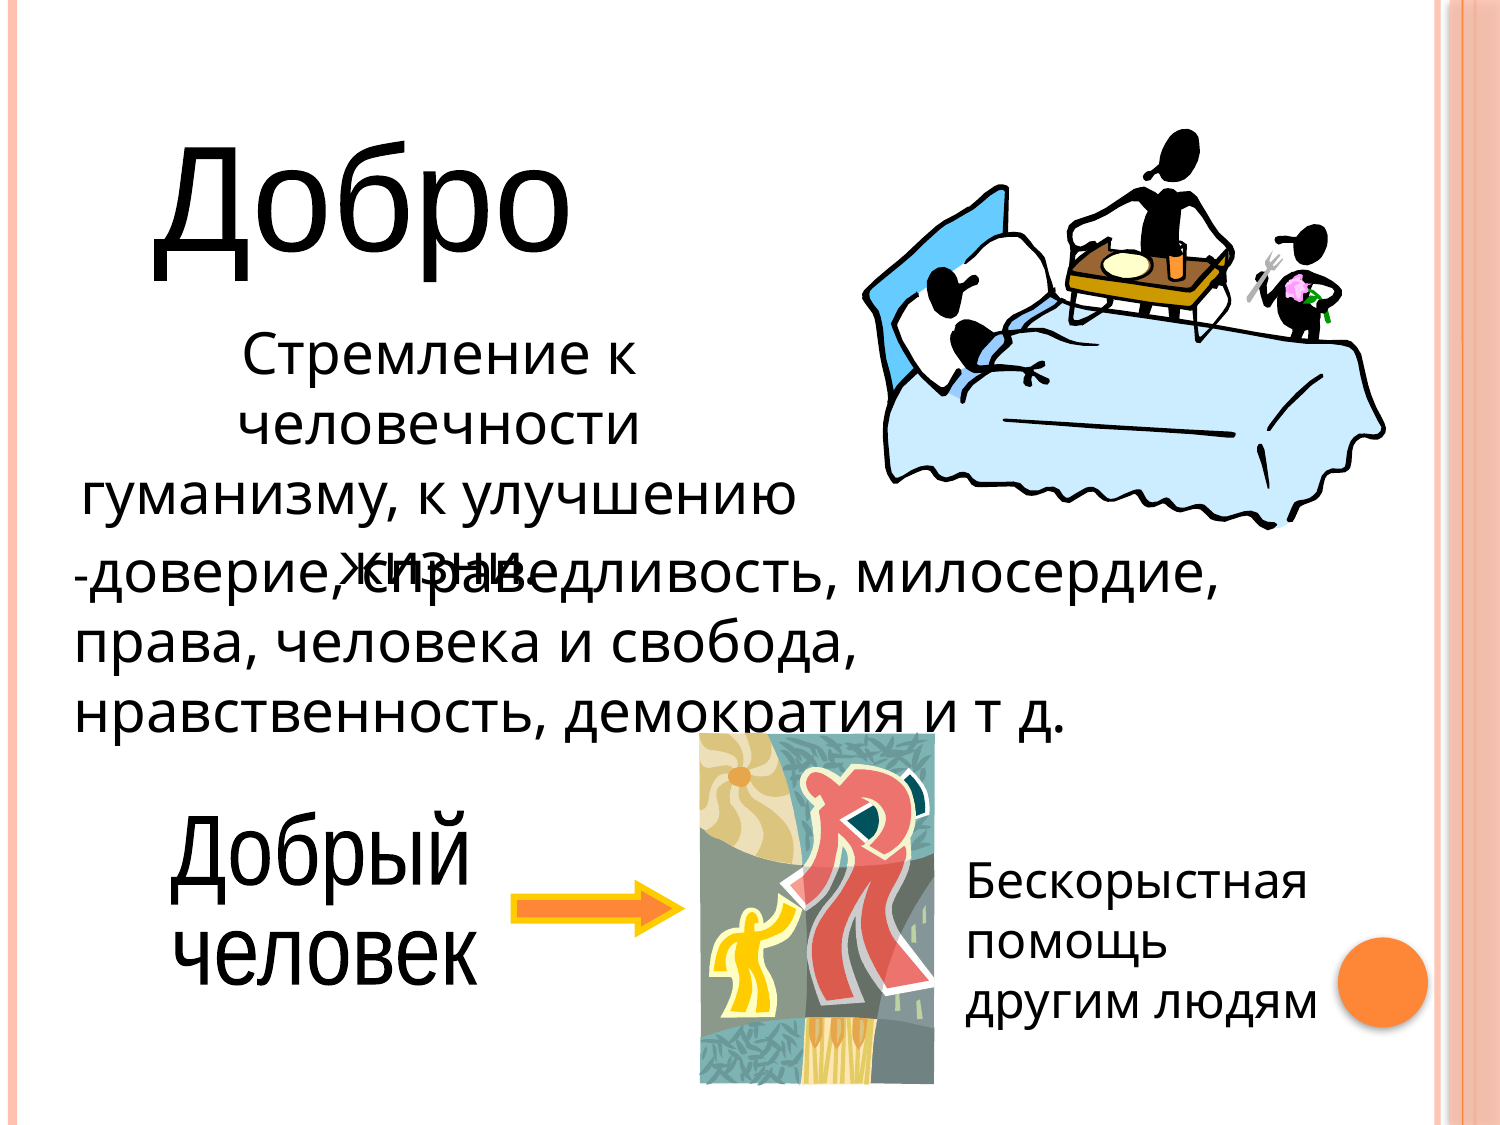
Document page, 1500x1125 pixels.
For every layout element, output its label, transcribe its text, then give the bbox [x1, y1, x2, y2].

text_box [34, 128, 1387, 537]
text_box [513, 727, 1424, 1091]
text_box -доверие, справедливость, милосердие, права, человека и свобода, нравственность, демократия и т д. [58, 527, 1424, 752]
